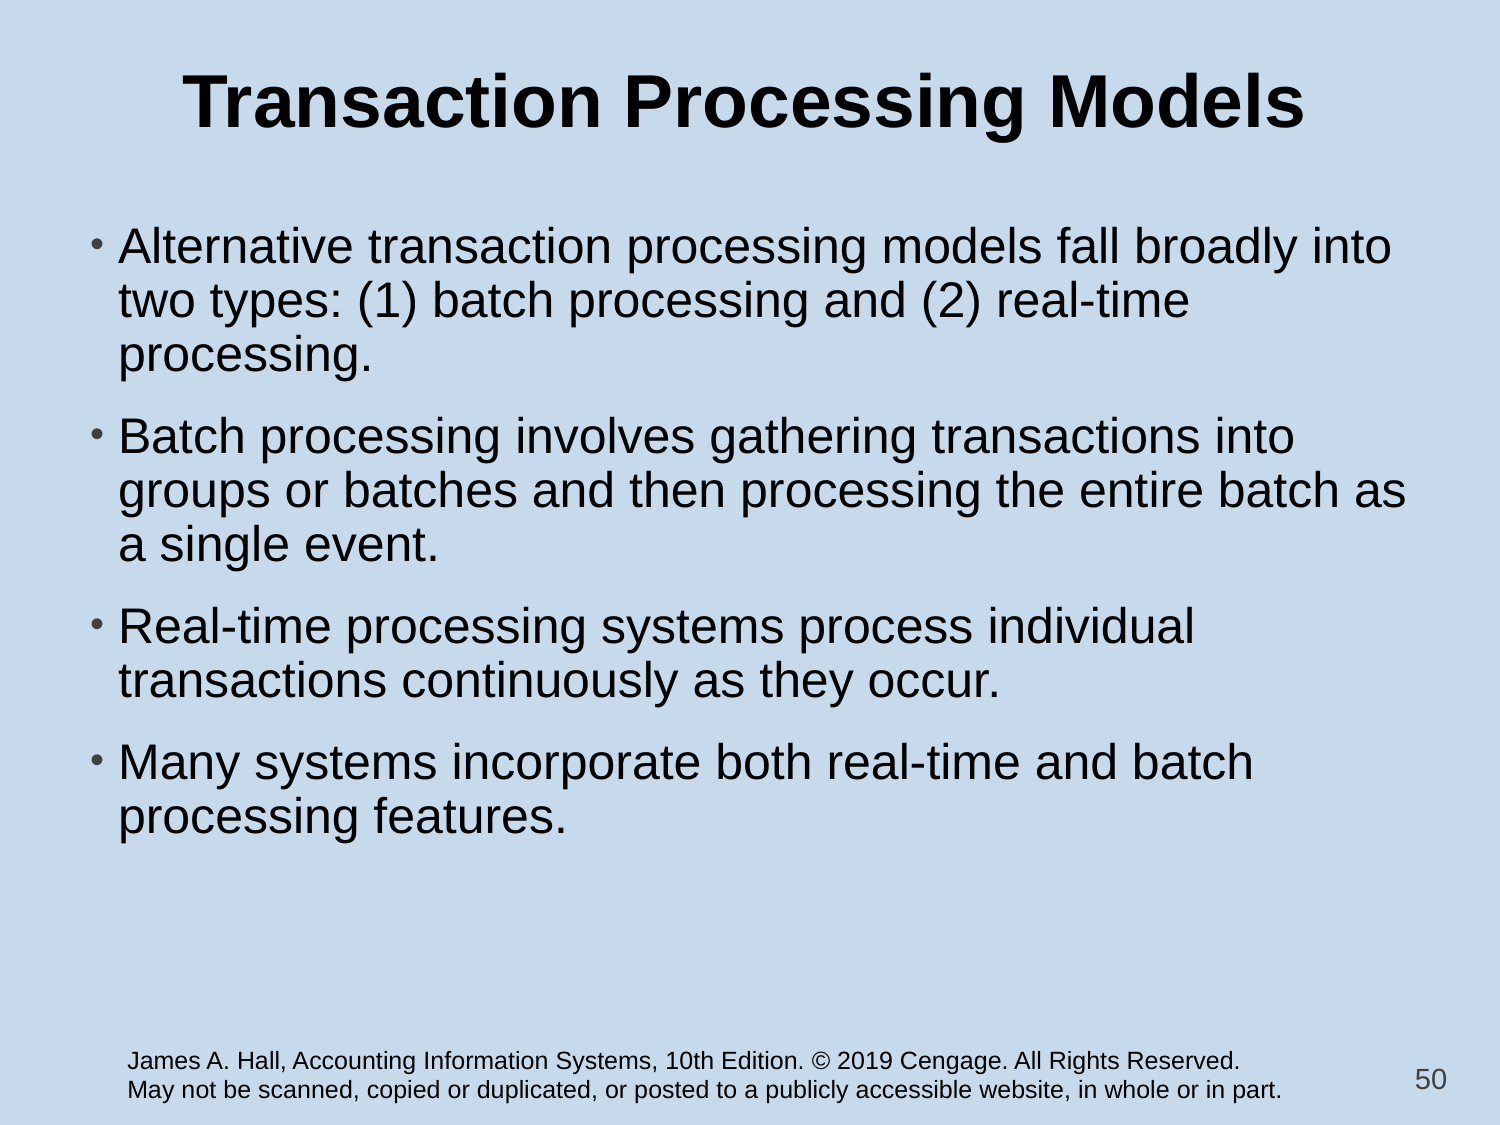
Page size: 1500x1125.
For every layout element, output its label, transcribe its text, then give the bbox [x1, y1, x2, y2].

list Alternative transaction processing models fall broadly into two types: (1) batch processing and (2) real-time processing. Batch processing involves gathering transactions into groups or batches and then processing the entire batch as a single event. Real-time processing systems process individual transactions continuously as they occur. Many systems incorporate both real-time and batch processing features. [75, 212, 1426, 1000]
slide_number 50 [1400, 1052, 1488, 1113]
title Transaction Processing Models [69, 62, 1420, 188]
